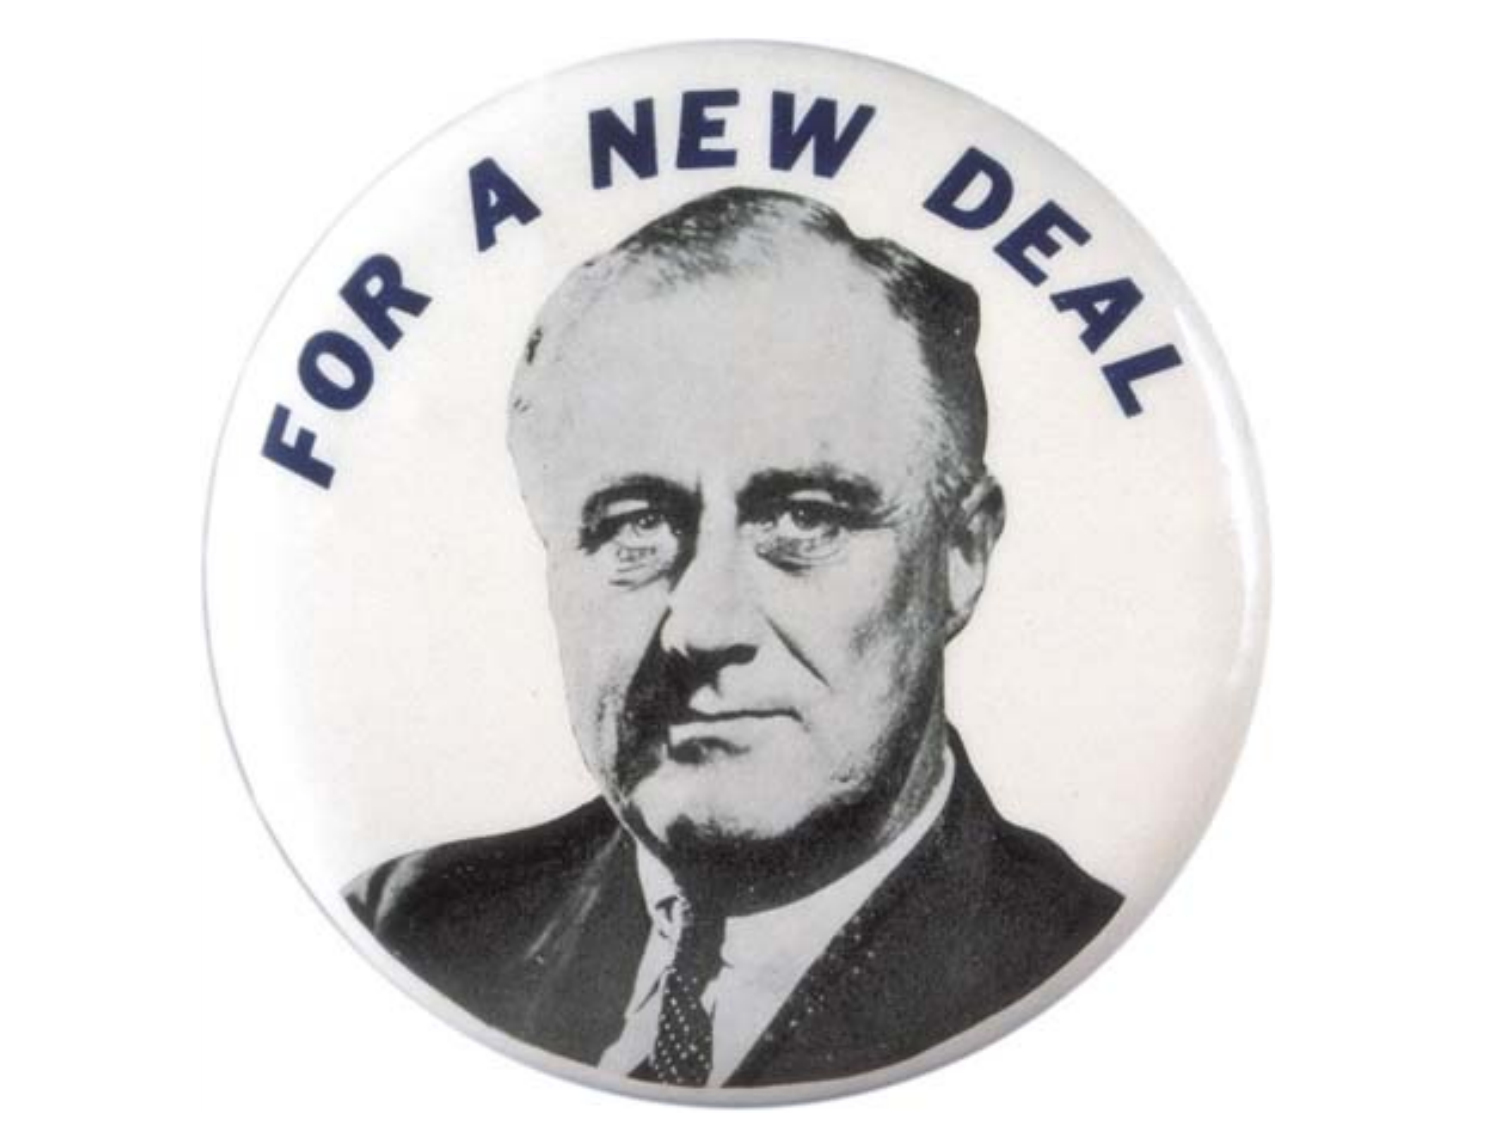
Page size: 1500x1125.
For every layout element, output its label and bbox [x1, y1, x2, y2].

picture [199, 37, 1276, 1113]
